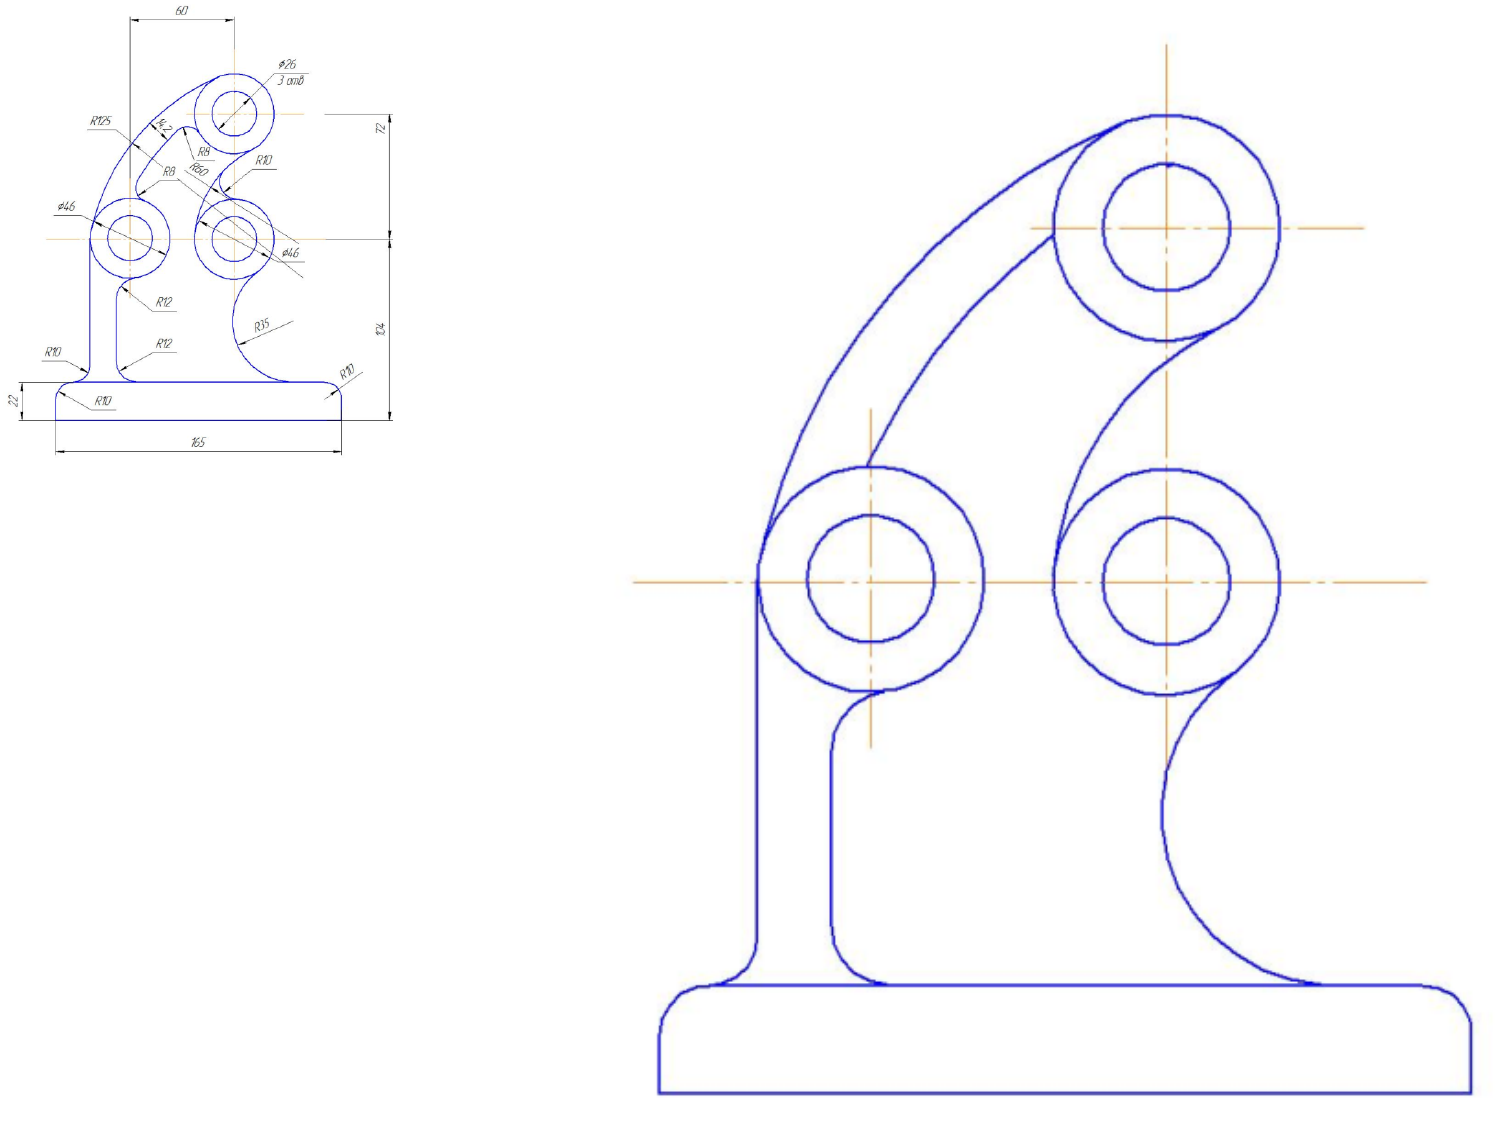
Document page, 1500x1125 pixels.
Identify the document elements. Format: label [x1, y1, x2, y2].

picture [0, 0, 400, 469]
picture [597, 0, 1500, 1125]
